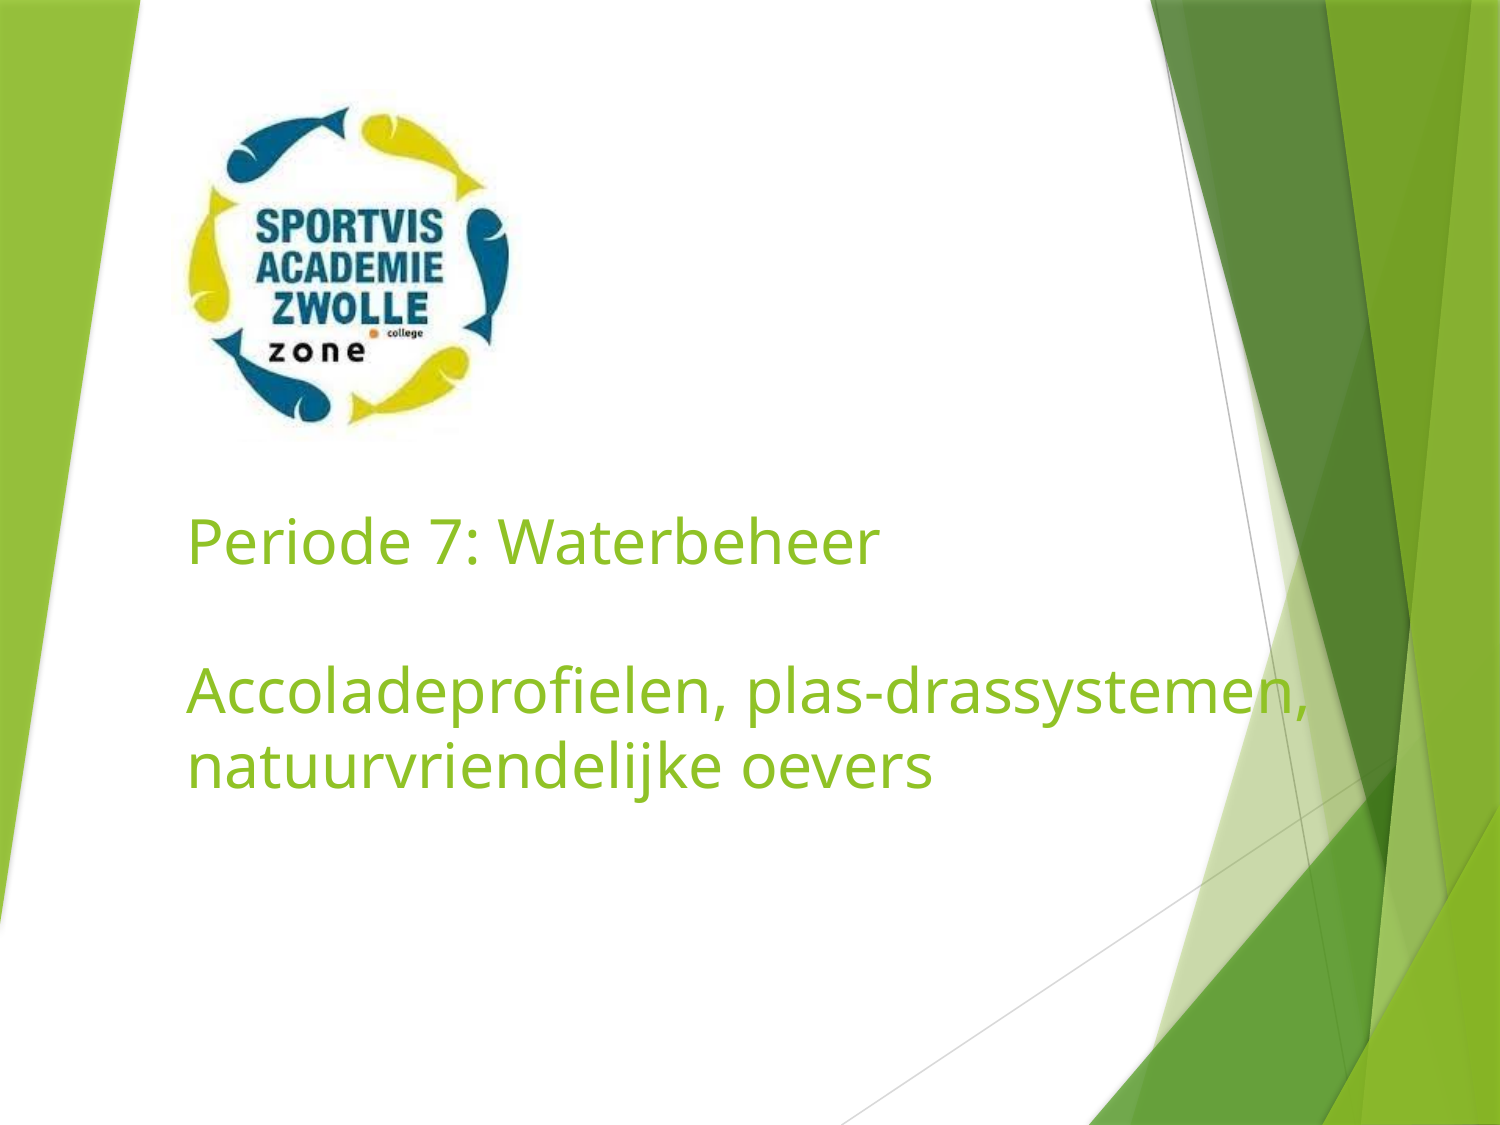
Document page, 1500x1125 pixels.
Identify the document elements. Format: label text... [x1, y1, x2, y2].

picture [170, 89, 524, 443]
title Periode 7: Waterbeheer Accoladeprofielen, plas-drassystemen, natuurvriendelijke oevers [171, 538, 1373, 809]
